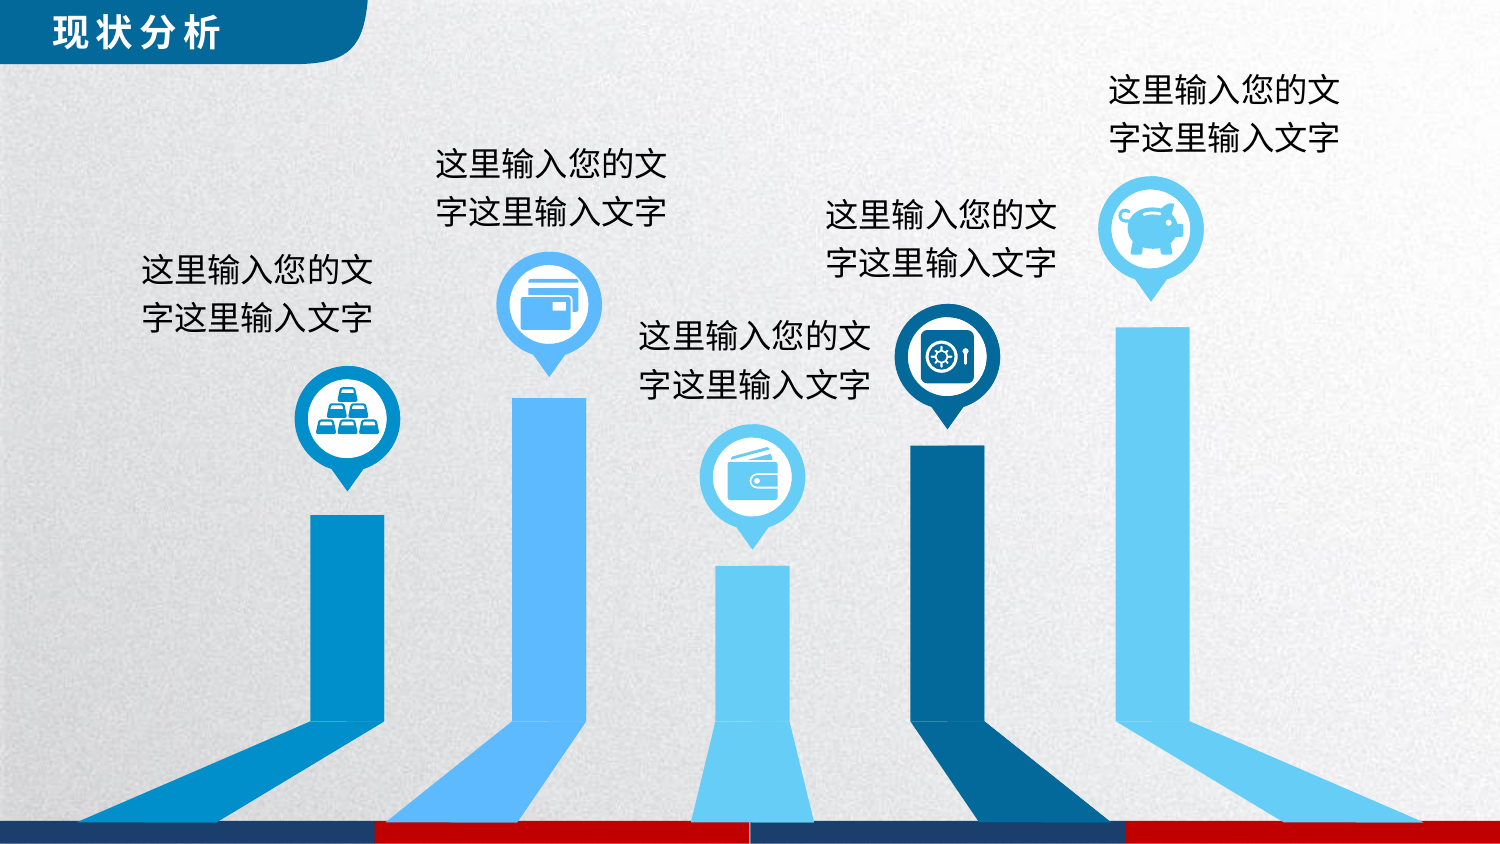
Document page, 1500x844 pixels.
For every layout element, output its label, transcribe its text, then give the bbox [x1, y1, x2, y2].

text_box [294, 365, 401, 492]
picture [0, 0, 1500, 820]
text_box 这里输入您的文字这里输入文字 [417, 128, 680, 237]
text_box 这里输入您的文字这里输入文字 [621, 301, 883, 410]
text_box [910, 445, 1110, 823]
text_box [385, 397, 587, 823]
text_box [0, 0, 368, 65]
text_box 这里输入您的文字这里输入文字 [808, 180, 1070, 288]
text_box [690, 565, 815, 823]
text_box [1115, 327, 1424, 823]
text_box 这里输入您的文字这里输入文字 [123, 235, 385, 343]
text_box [1097, 175, 1204, 302]
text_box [699, 423, 806, 550]
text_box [894, 303, 1001, 430]
text_box 这里输入您的文字这里输入文字 [1091, 55, 1353, 163]
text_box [76, 514, 385, 823]
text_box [496, 251, 603, 378]
